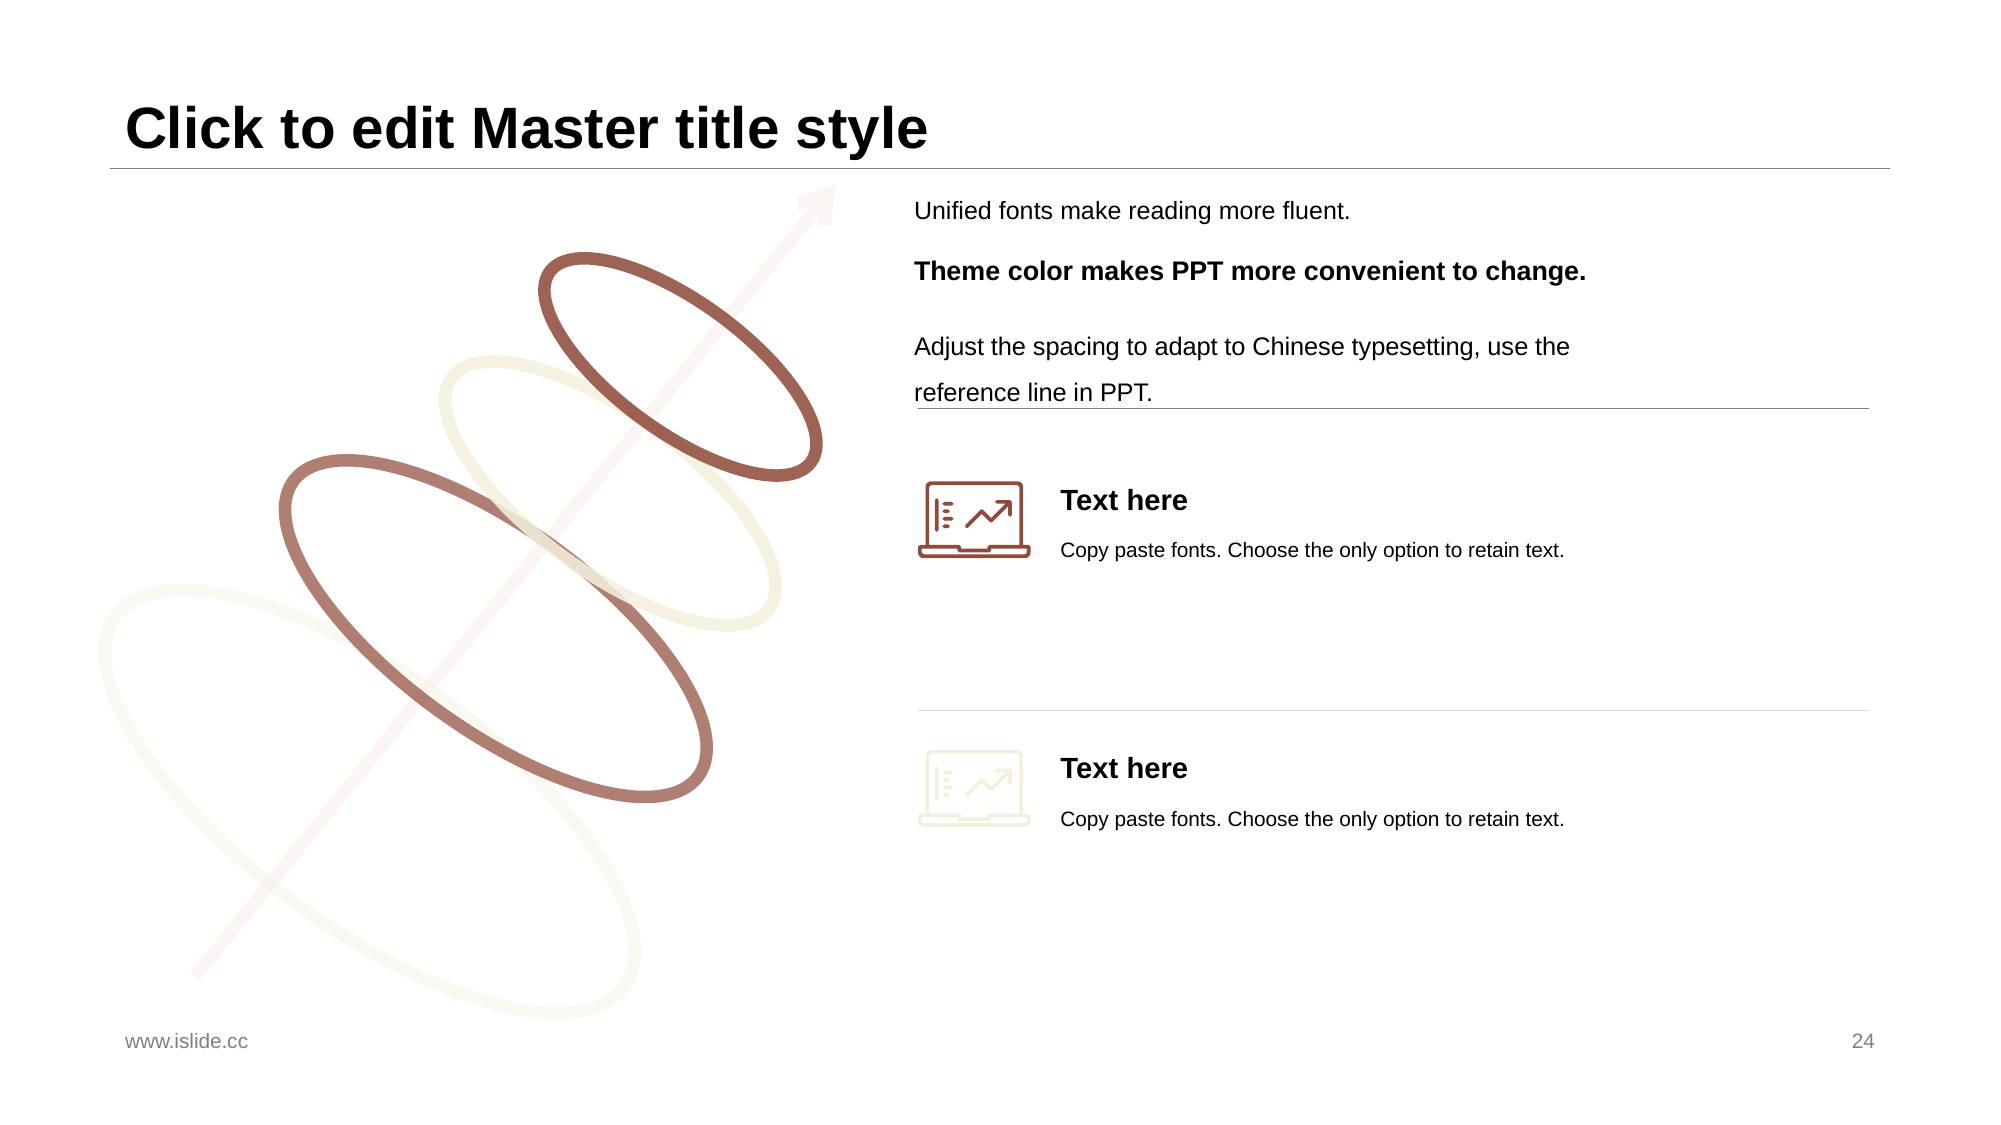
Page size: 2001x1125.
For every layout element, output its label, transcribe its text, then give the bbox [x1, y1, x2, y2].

footer www.islide.cc [109, 1023, 790, 1058]
title Click to edit Master title style [109, 0, 1890, 169]
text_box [55, 181, 1884, 1003]
slide_number 24 [1412, 1023, 1890, 1058]
